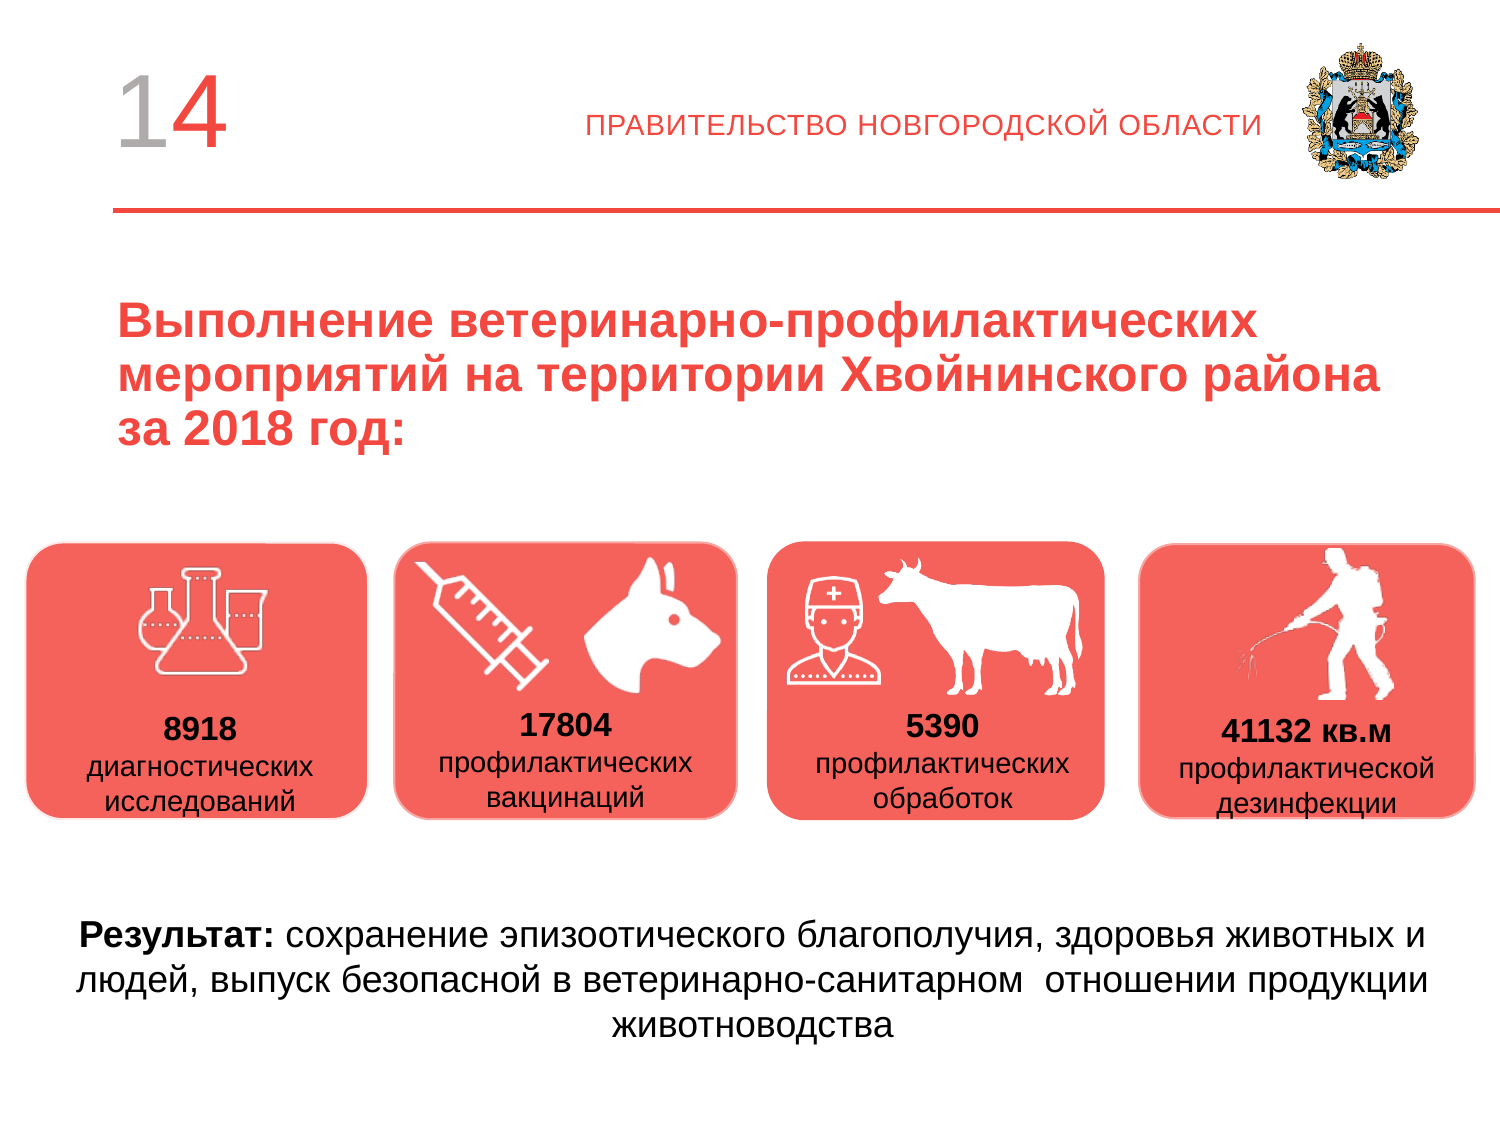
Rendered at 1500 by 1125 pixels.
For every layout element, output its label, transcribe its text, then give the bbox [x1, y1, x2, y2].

title Выполнение ветеринарно-профилактических мероприятий на территории Хвойнинского района за 2018 год: [103, 287, 1397, 505]
picture [129, 547, 278, 696]
text_box [24, 541, 370, 798]
picture [584, 557, 722, 695]
picture [760, 554, 1084, 700]
text_box 41132 кв.м профилактической дезинфекции [1139, 702, 1475, 827]
text_box [766, 700, 774, 805]
text_box 17804 профилактических вакцинаций [394, 696, 737, 821]
text_box [1138, 543, 1476, 791]
picture [1220, 548, 1394, 700]
text_box ПРАВИТЕЛЬСТВО НОВГОРОДСКОЙ ОБЛАСТИ [570, 102, 1302, 147]
text_box 14 [98, 36, 312, 177]
picture [413, 559, 549, 695]
picture [1302, 43, 1419, 179]
text_box 8918 диагностических исследований [28, 699, 372, 825]
text_box [771, 541, 1105, 696]
text_box [393, 541, 738, 792]
text_box Результат: сохранение эпизоотического благополучия, здоровья животных и людей, выпуск безопасной в ветеринарно-санитарном отношении продукции животноводства [18, 890, 1488, 1065]
text_box 5390 профилактических обработок [774, 696, 1111, 822]
